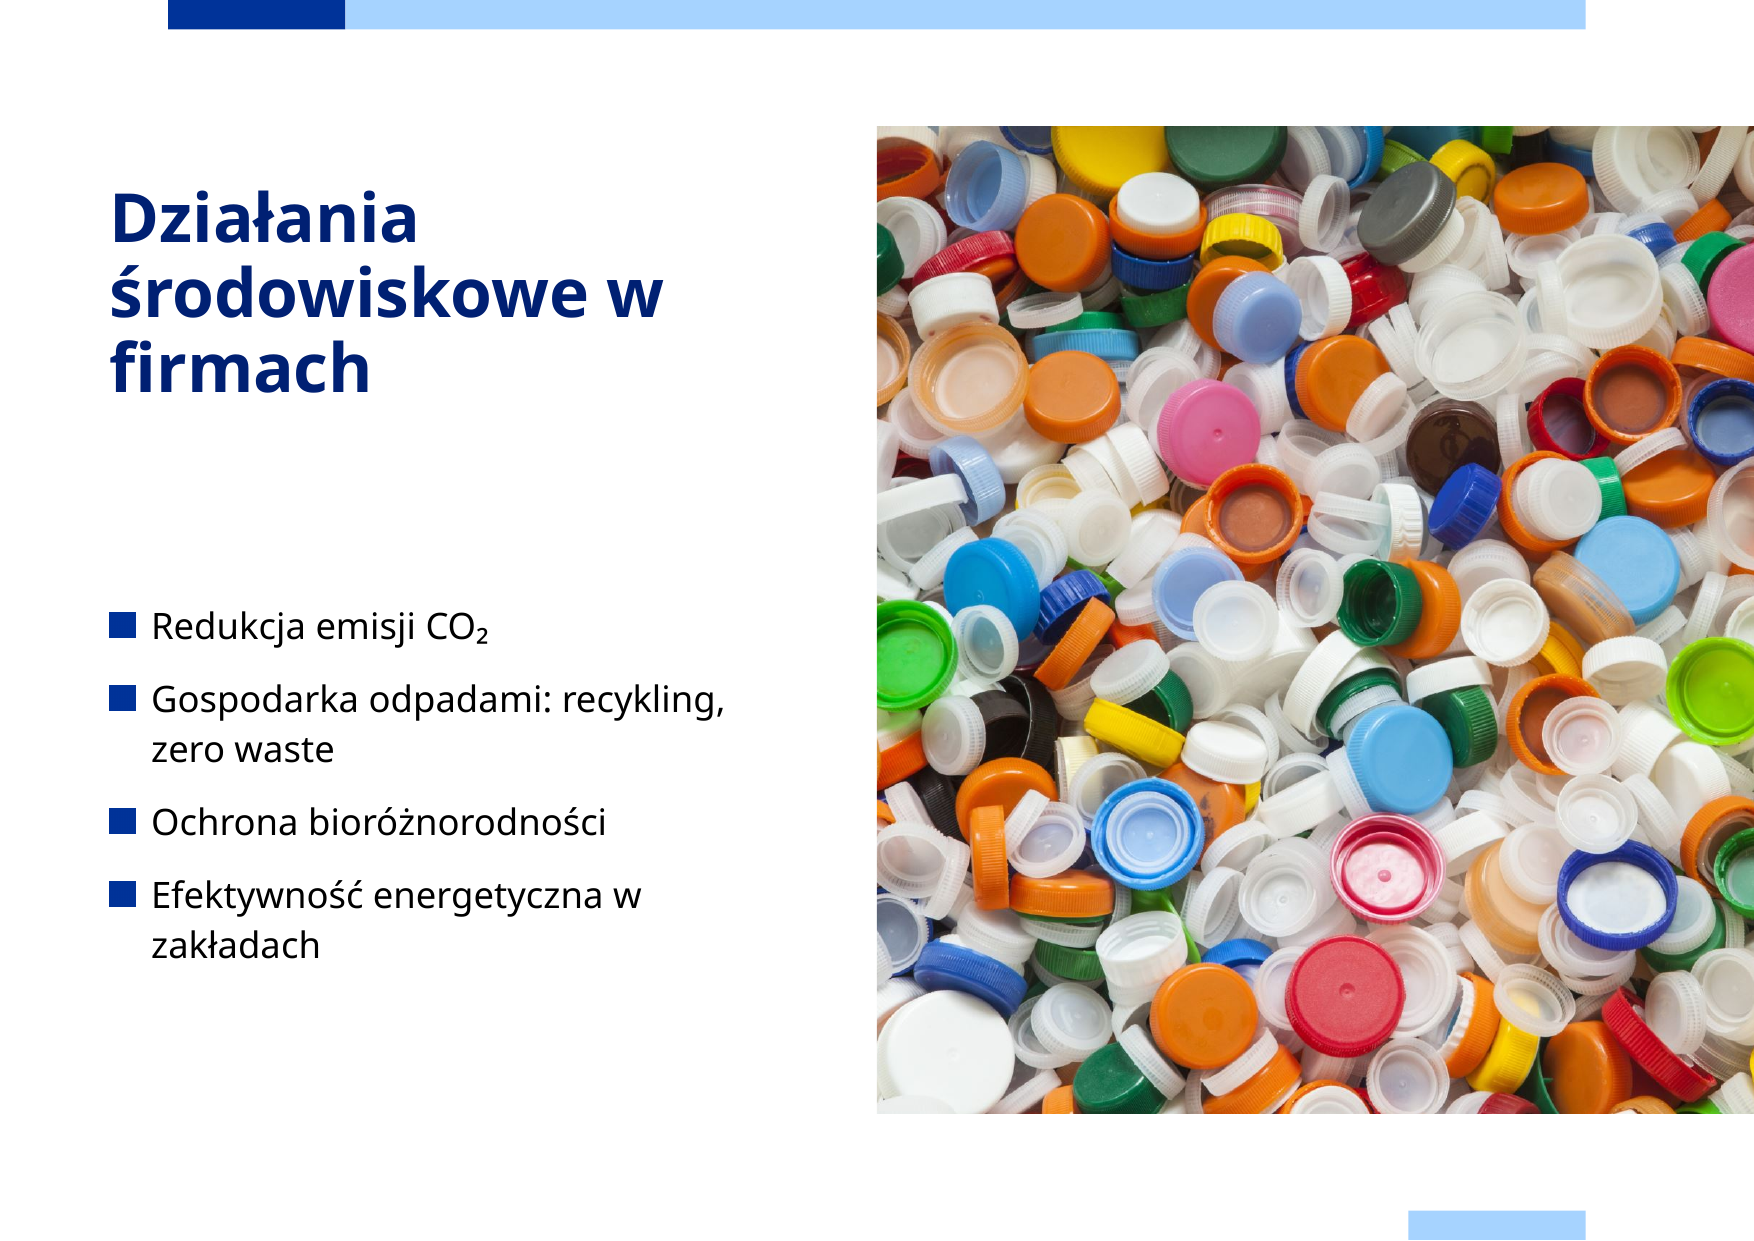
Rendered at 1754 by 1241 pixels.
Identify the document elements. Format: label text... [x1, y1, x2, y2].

list Redukcja emisji CO₂ Gospodarka odpadami: recykling, zero waste Ochrona bioróżnorodności Efektywność energetyczna w zakładach [109, 521, 779, 1042]
picture [109, 881, 136, 907]
picture [109, 808, 136, 834]
picture [109, 612, 136, 638]
picture [876, 126, 1754, 1114]
picture [109, 685, 136, 711]
title Działania środowiskowe w firmach [109, 177, 779, 411]
